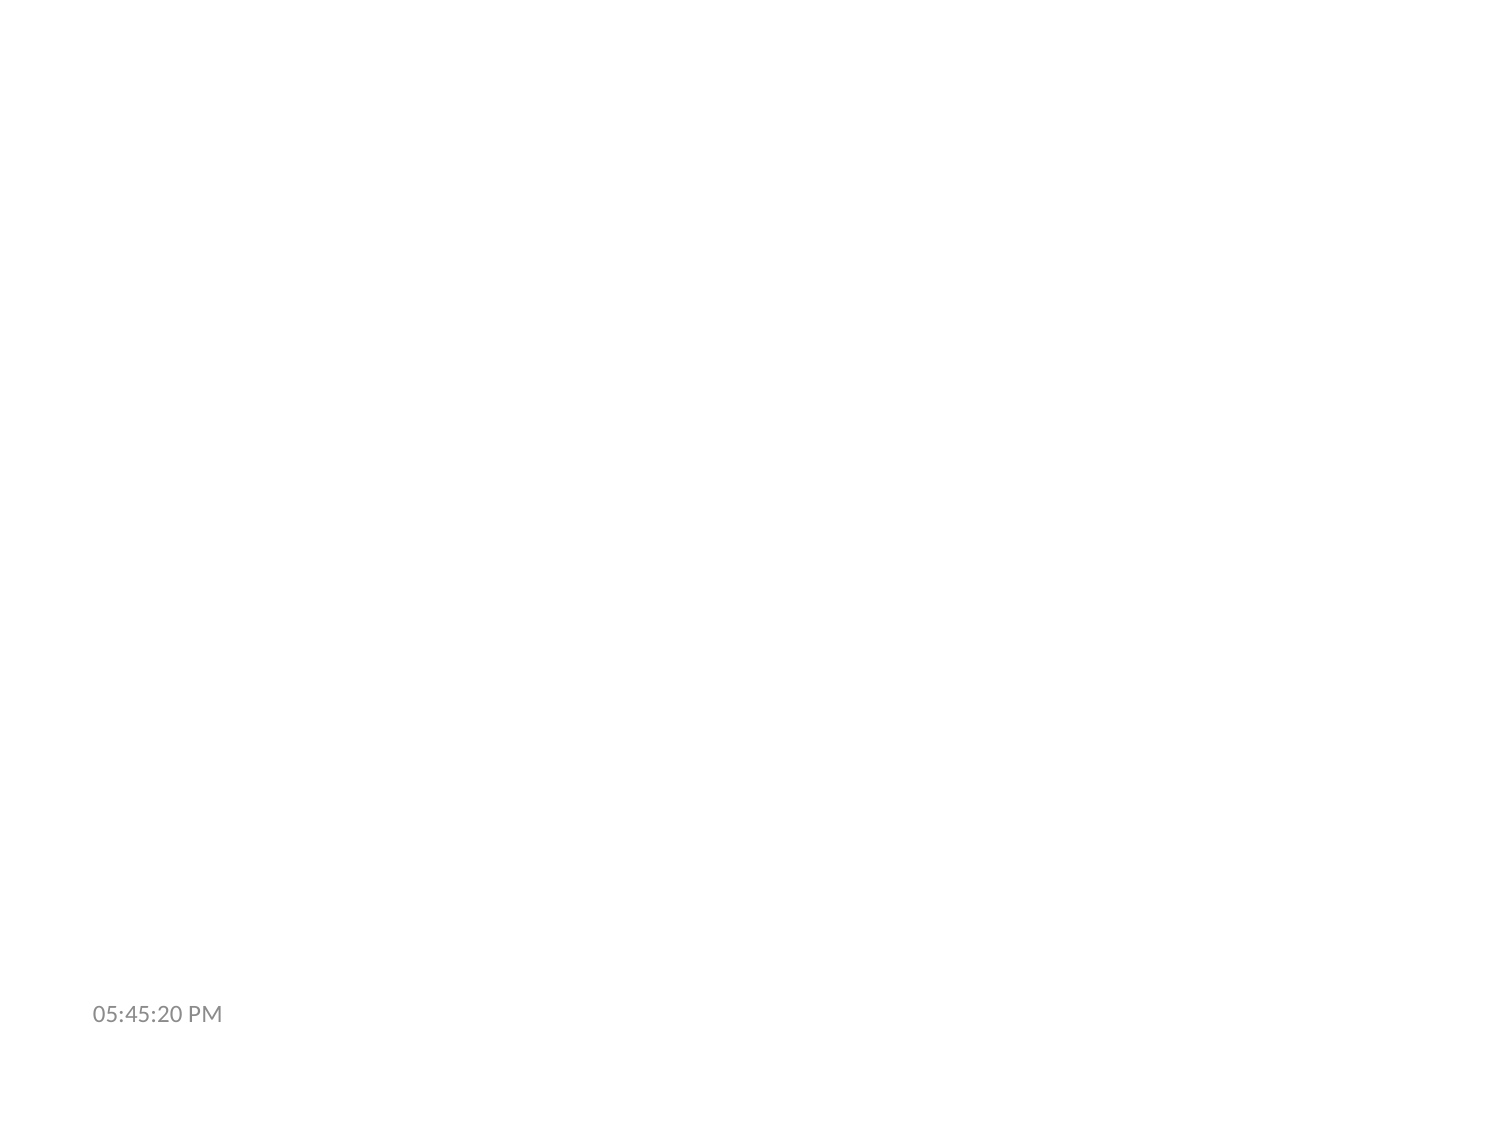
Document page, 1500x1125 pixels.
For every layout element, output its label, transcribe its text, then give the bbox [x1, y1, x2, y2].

text_box 3:35:09 PM [77, 982, 428, 1043]
